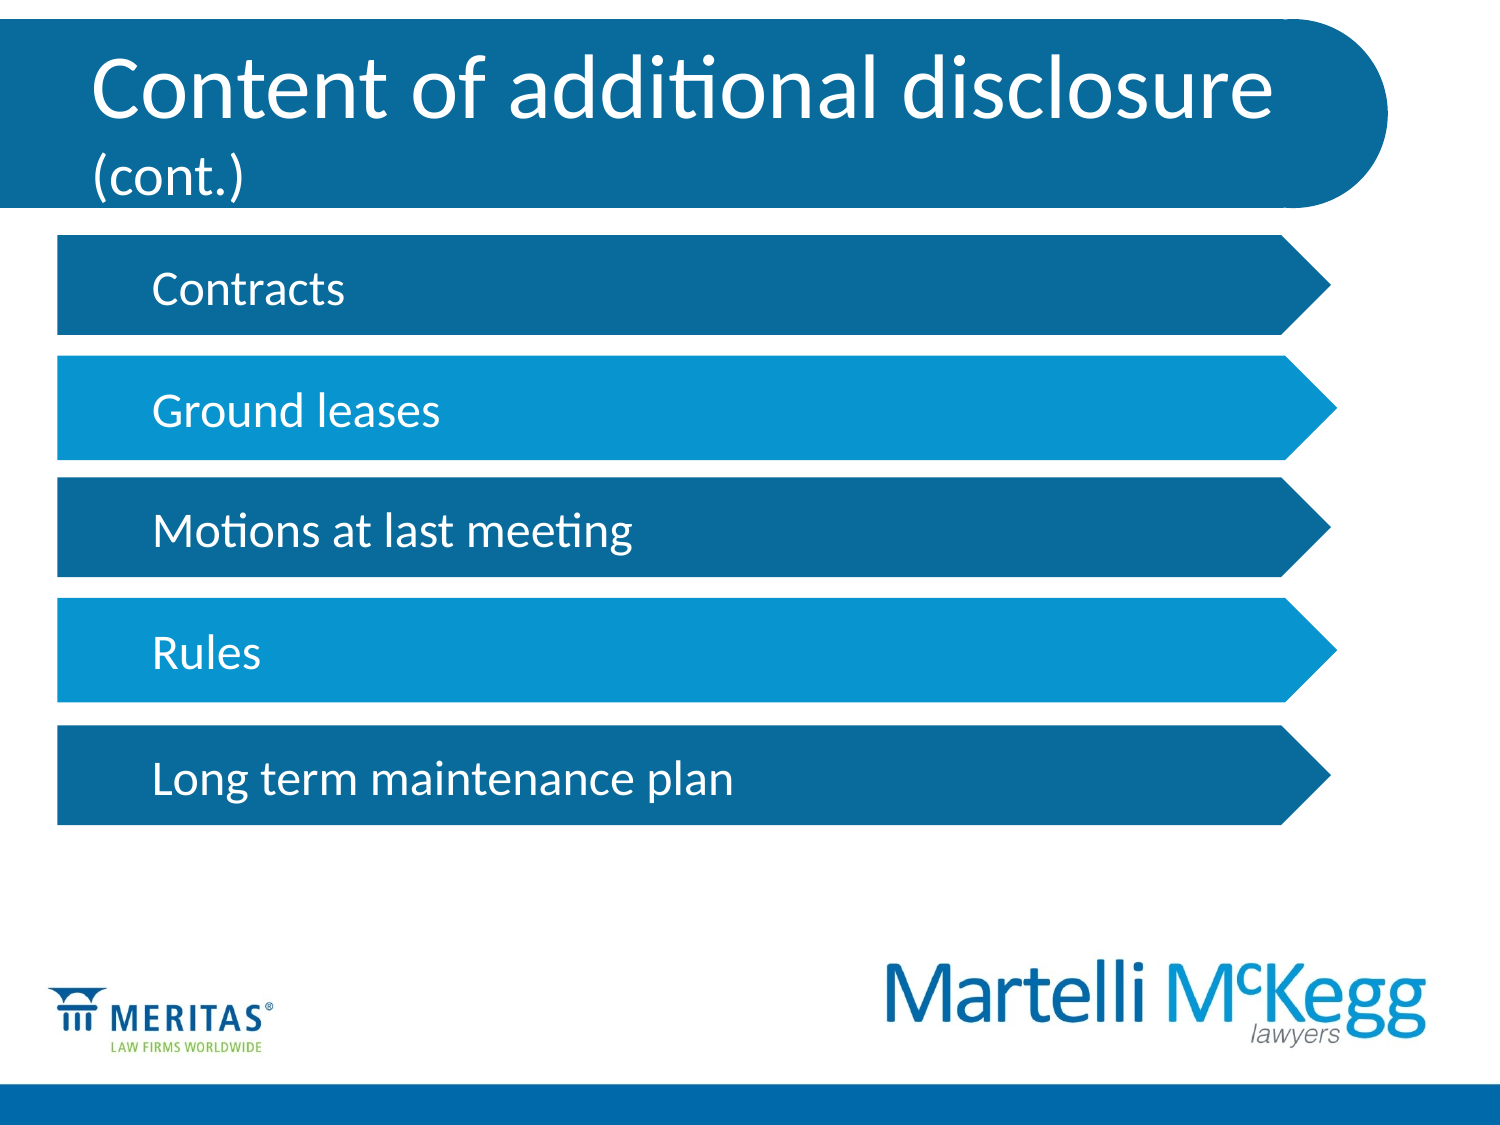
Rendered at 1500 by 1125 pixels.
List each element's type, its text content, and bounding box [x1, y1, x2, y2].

text_box Rules [55, 595, 1340, 705]
text_box Contracts [55, 232, 1334, 337]
title Content of additional disclosure (cont.) [76, 20, 1427, 208]
text_box Ground leases [55, 353, 1340, 463]
text_box Motions at last meeting [55, 475, 1334, 580]
text_box Long term maintenance plan [55, 723, 1334, 828]
picture [0, 0, 1500, 1125]
